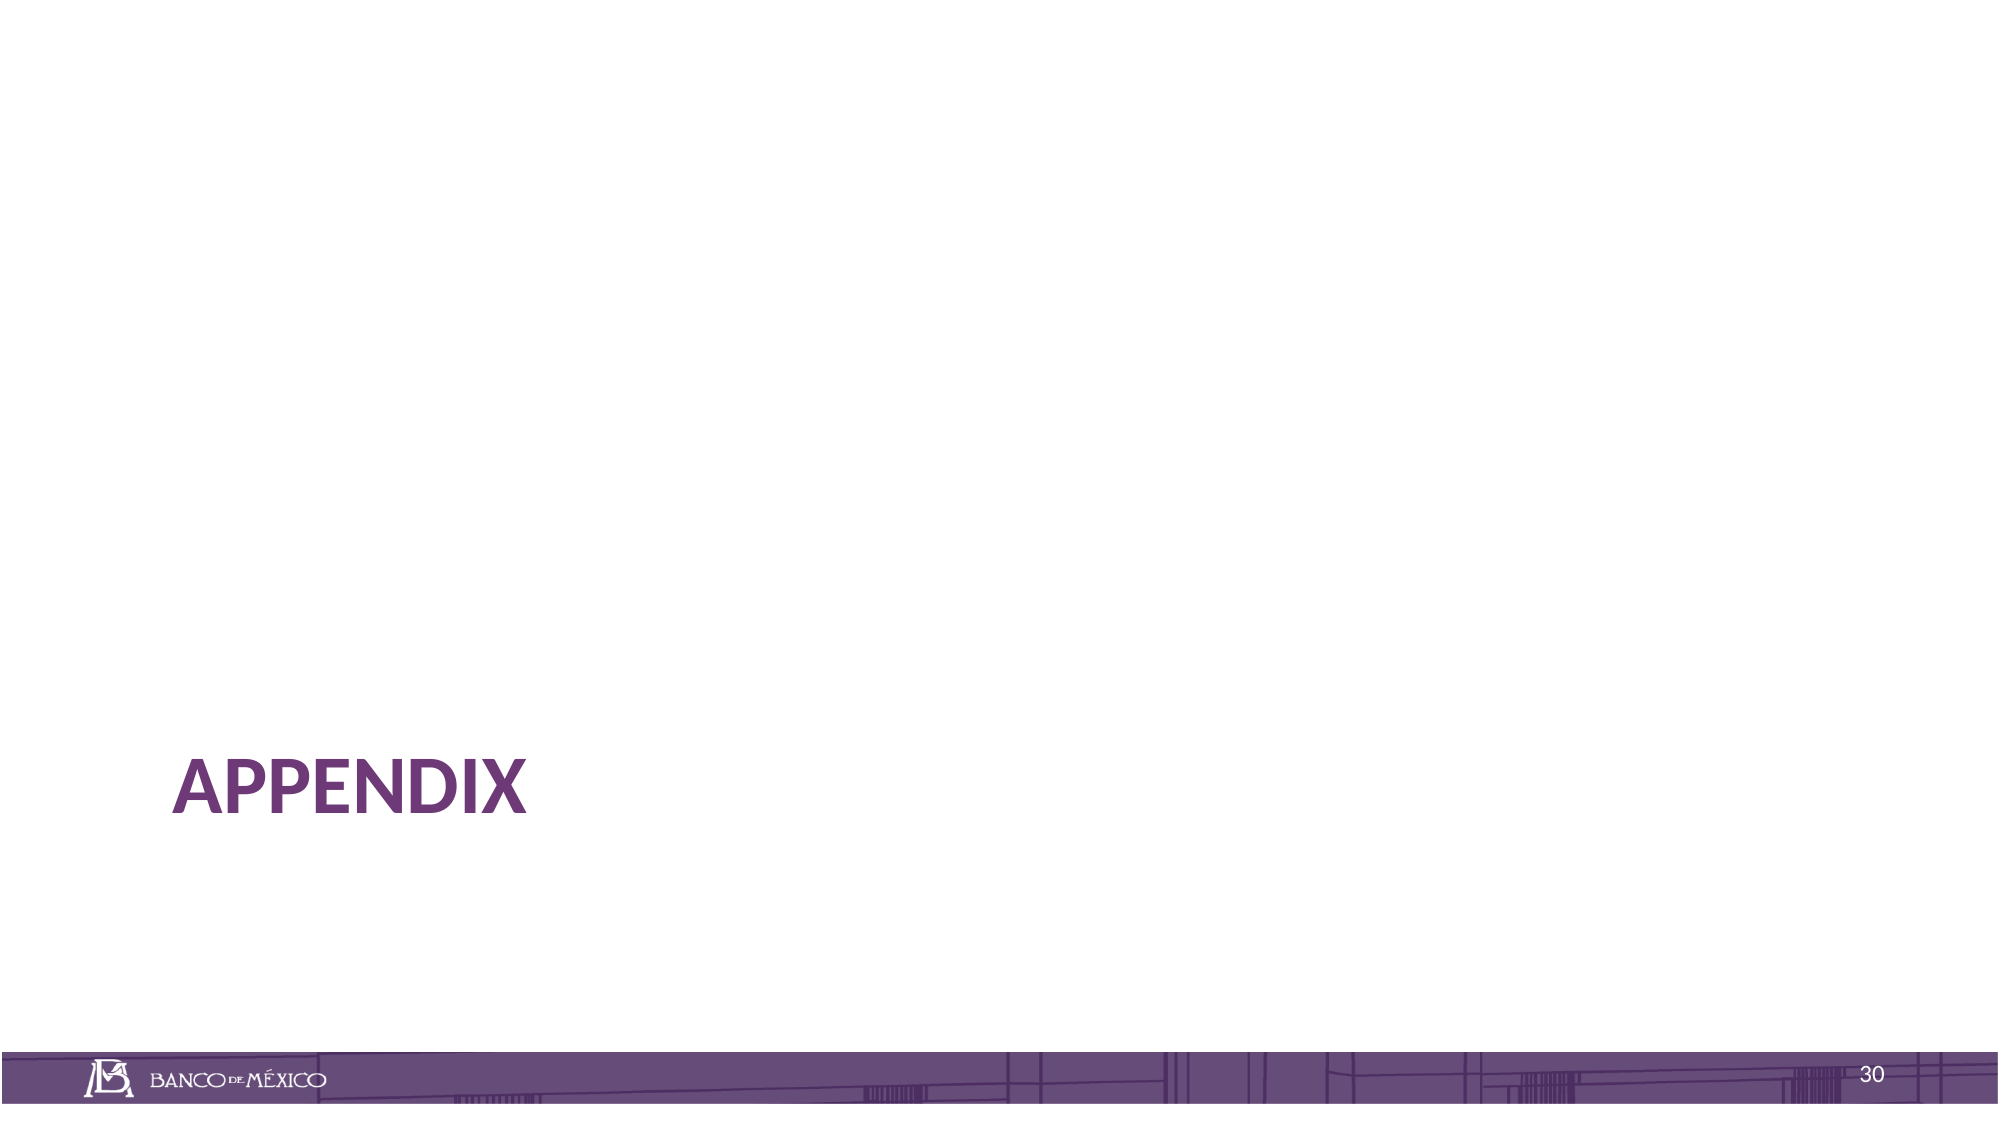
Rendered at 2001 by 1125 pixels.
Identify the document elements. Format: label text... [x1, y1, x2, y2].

slide_number 30 [1433, 1042, 1900, 1103]
title APPENDIX [157, 722, 1858, 947]
picture [2, 1052, 1998, 1104]
footer [683, 1042, 1317, 1103]
